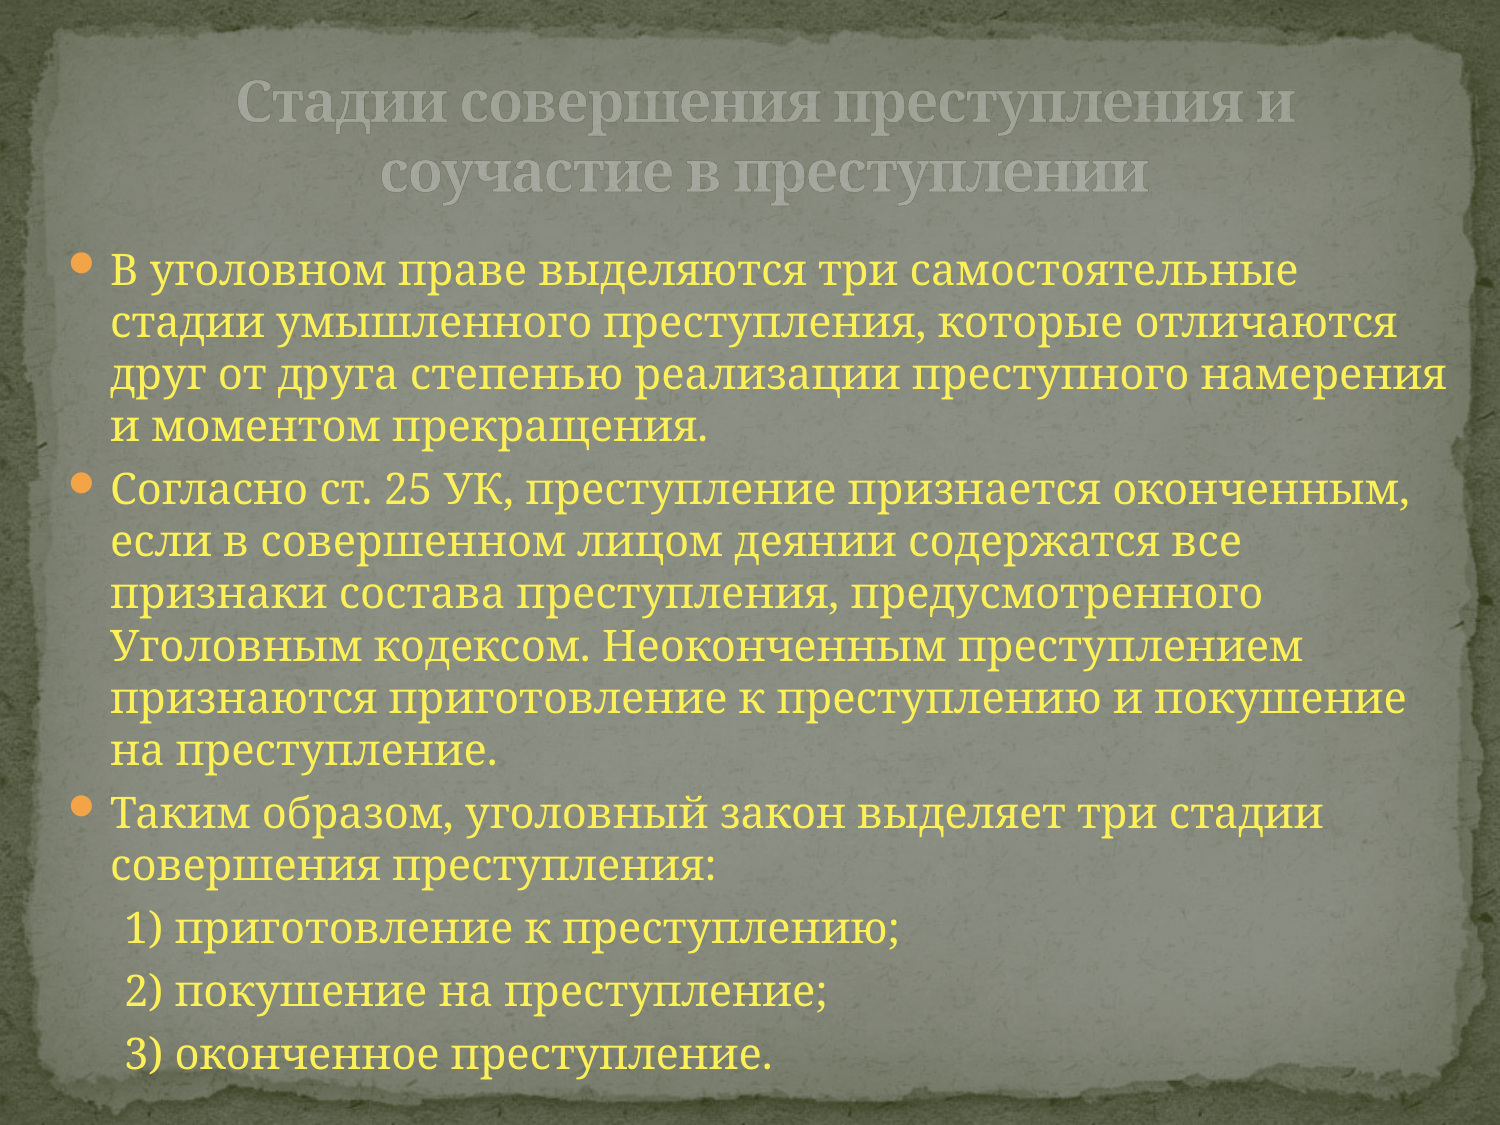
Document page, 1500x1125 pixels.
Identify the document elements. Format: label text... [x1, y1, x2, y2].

list В уголовном праве выделяются три самостоятельные стадии умышленного преступления, которые отличаются друг от друга степенью реализации преступного намерения и моментом прекращения. Согласно ст. 25 УК, преступление признается оконченным, если в совершенном лицом деянии содержатся все признаки состава преступления, предусмотренного Уголовным кодексом. Неоконченным преступлением признаются приготовление к преступлению и покушение на преступление. Таким образом, уголовный закон выделяет три стадии совершения преступления: 1) приготовление к преступлению; 2) покушение на преступление; 3) оконченное преступление. [53, 234, 1469, 1090]
title Стадии совершения преступления и соучастие в преступлении [199, 35, 1329, 211]
